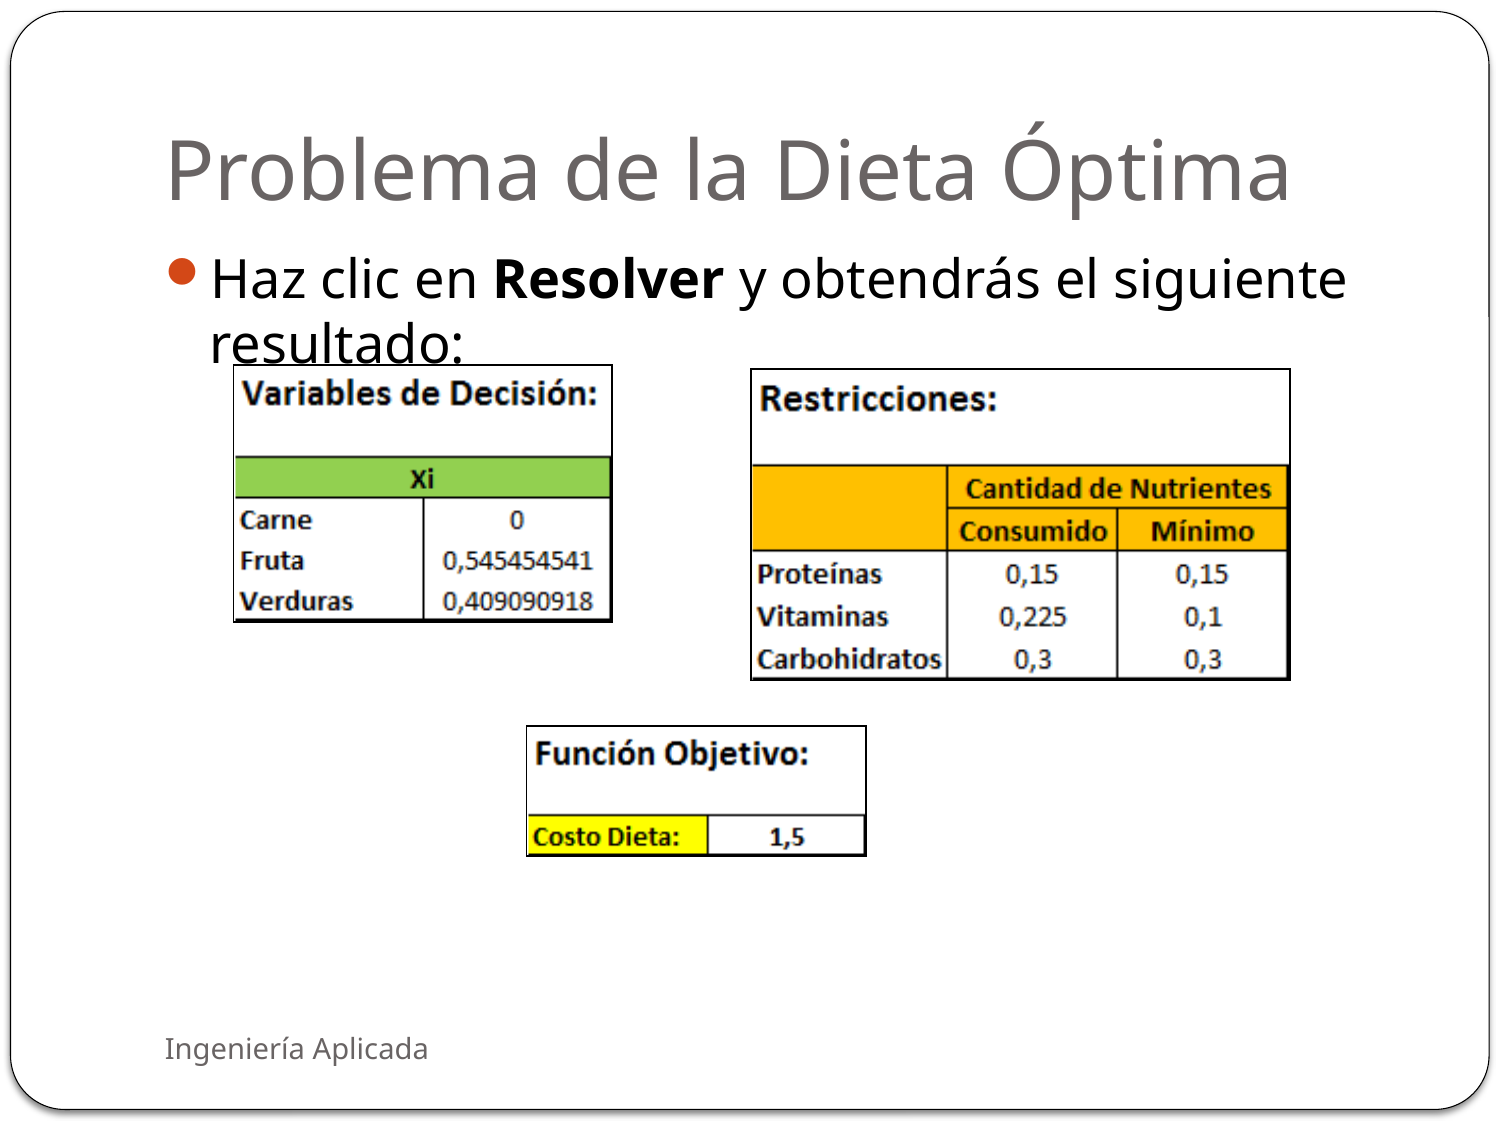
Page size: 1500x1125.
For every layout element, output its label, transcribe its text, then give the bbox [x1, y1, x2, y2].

list Haz clic en Resolver y obtendrás el siguiente resultado: [150, 237, 1425, 411]
title Problema de la Dieta Óptima [150, 45, 1425, 233]
picture [751, 369, 1290, 680]
footer Ingeniería Aplicada [150, 1012, 800, 1088]
picture [234, 365, 612, 622]
picture [527, 726, 866, 856]
